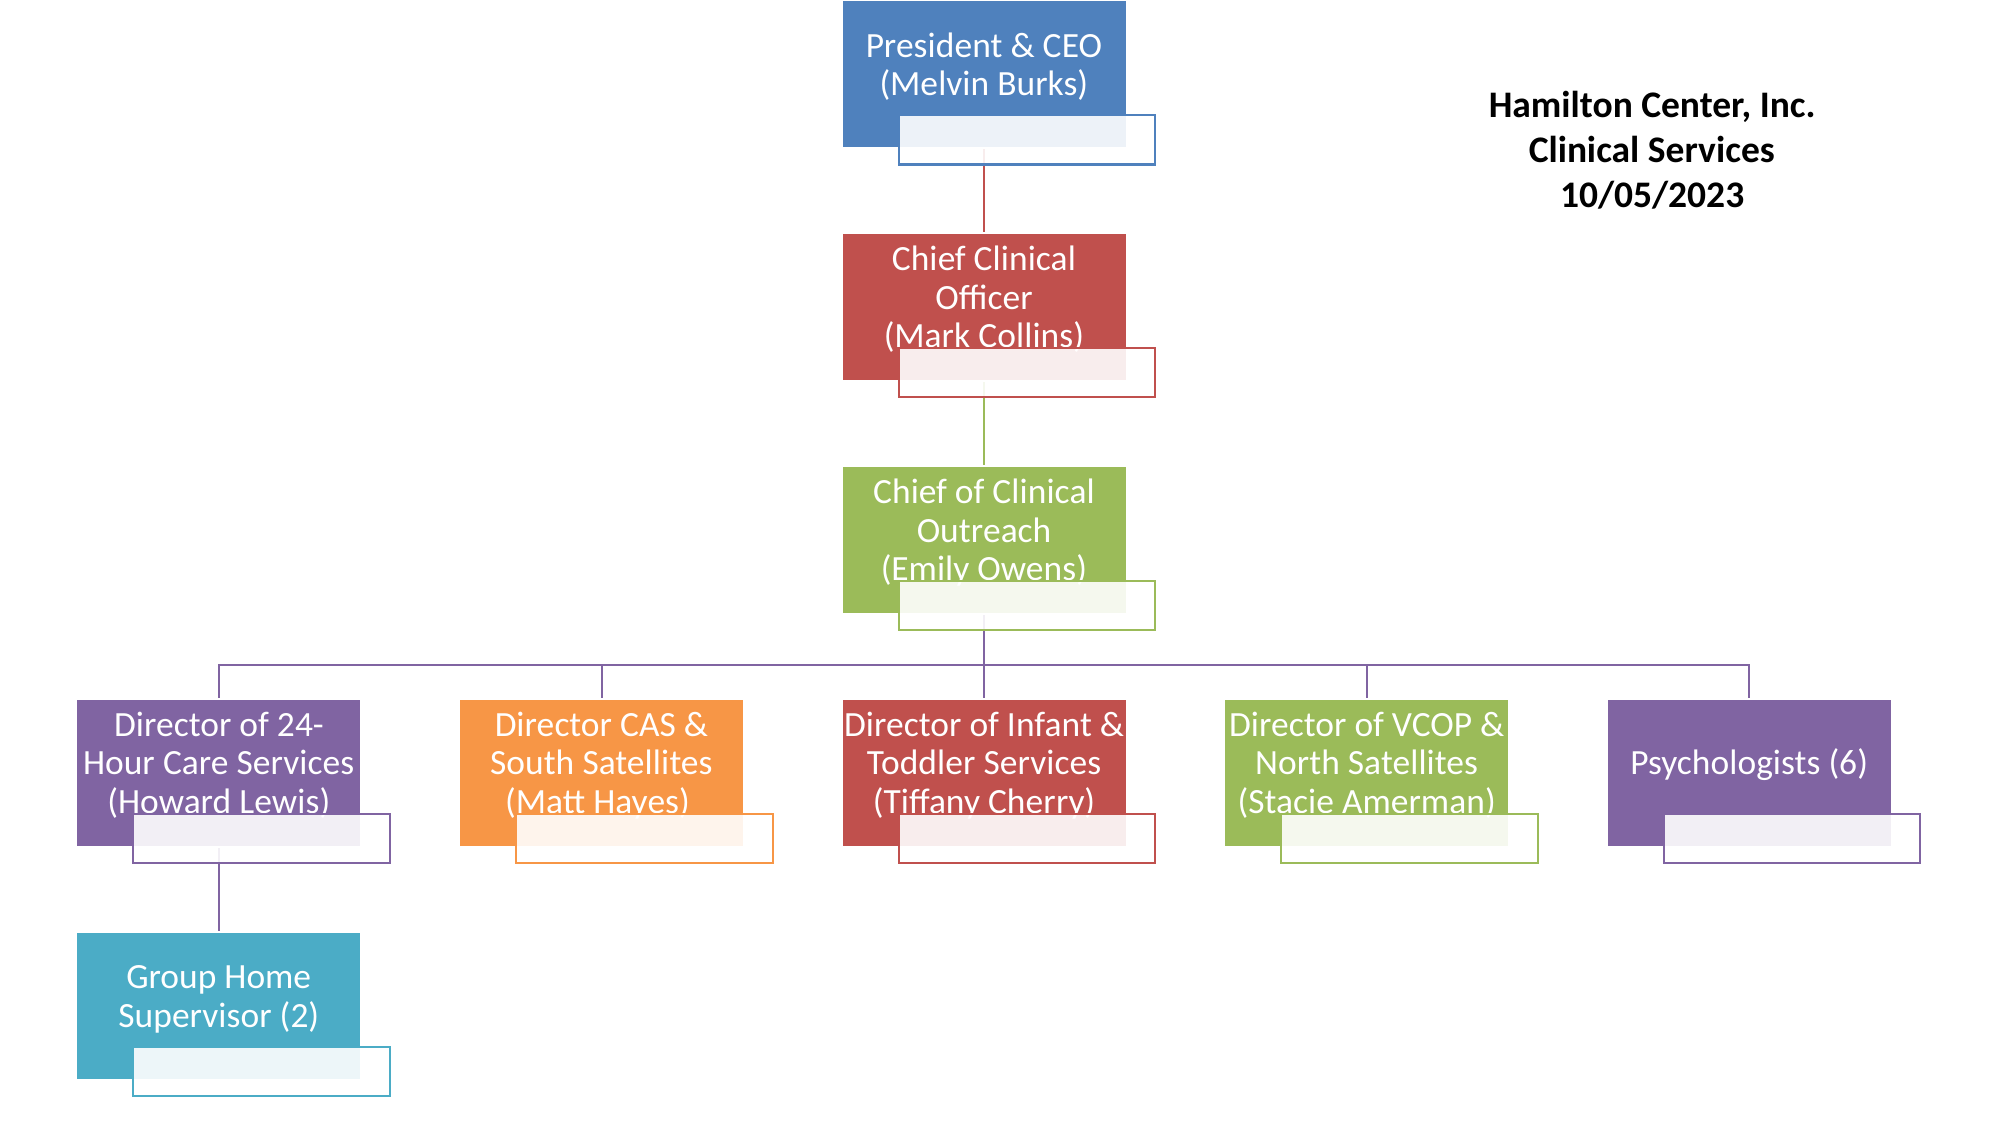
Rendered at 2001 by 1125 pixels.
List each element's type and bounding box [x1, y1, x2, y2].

text_box [15, 0, 1982, 1097]
